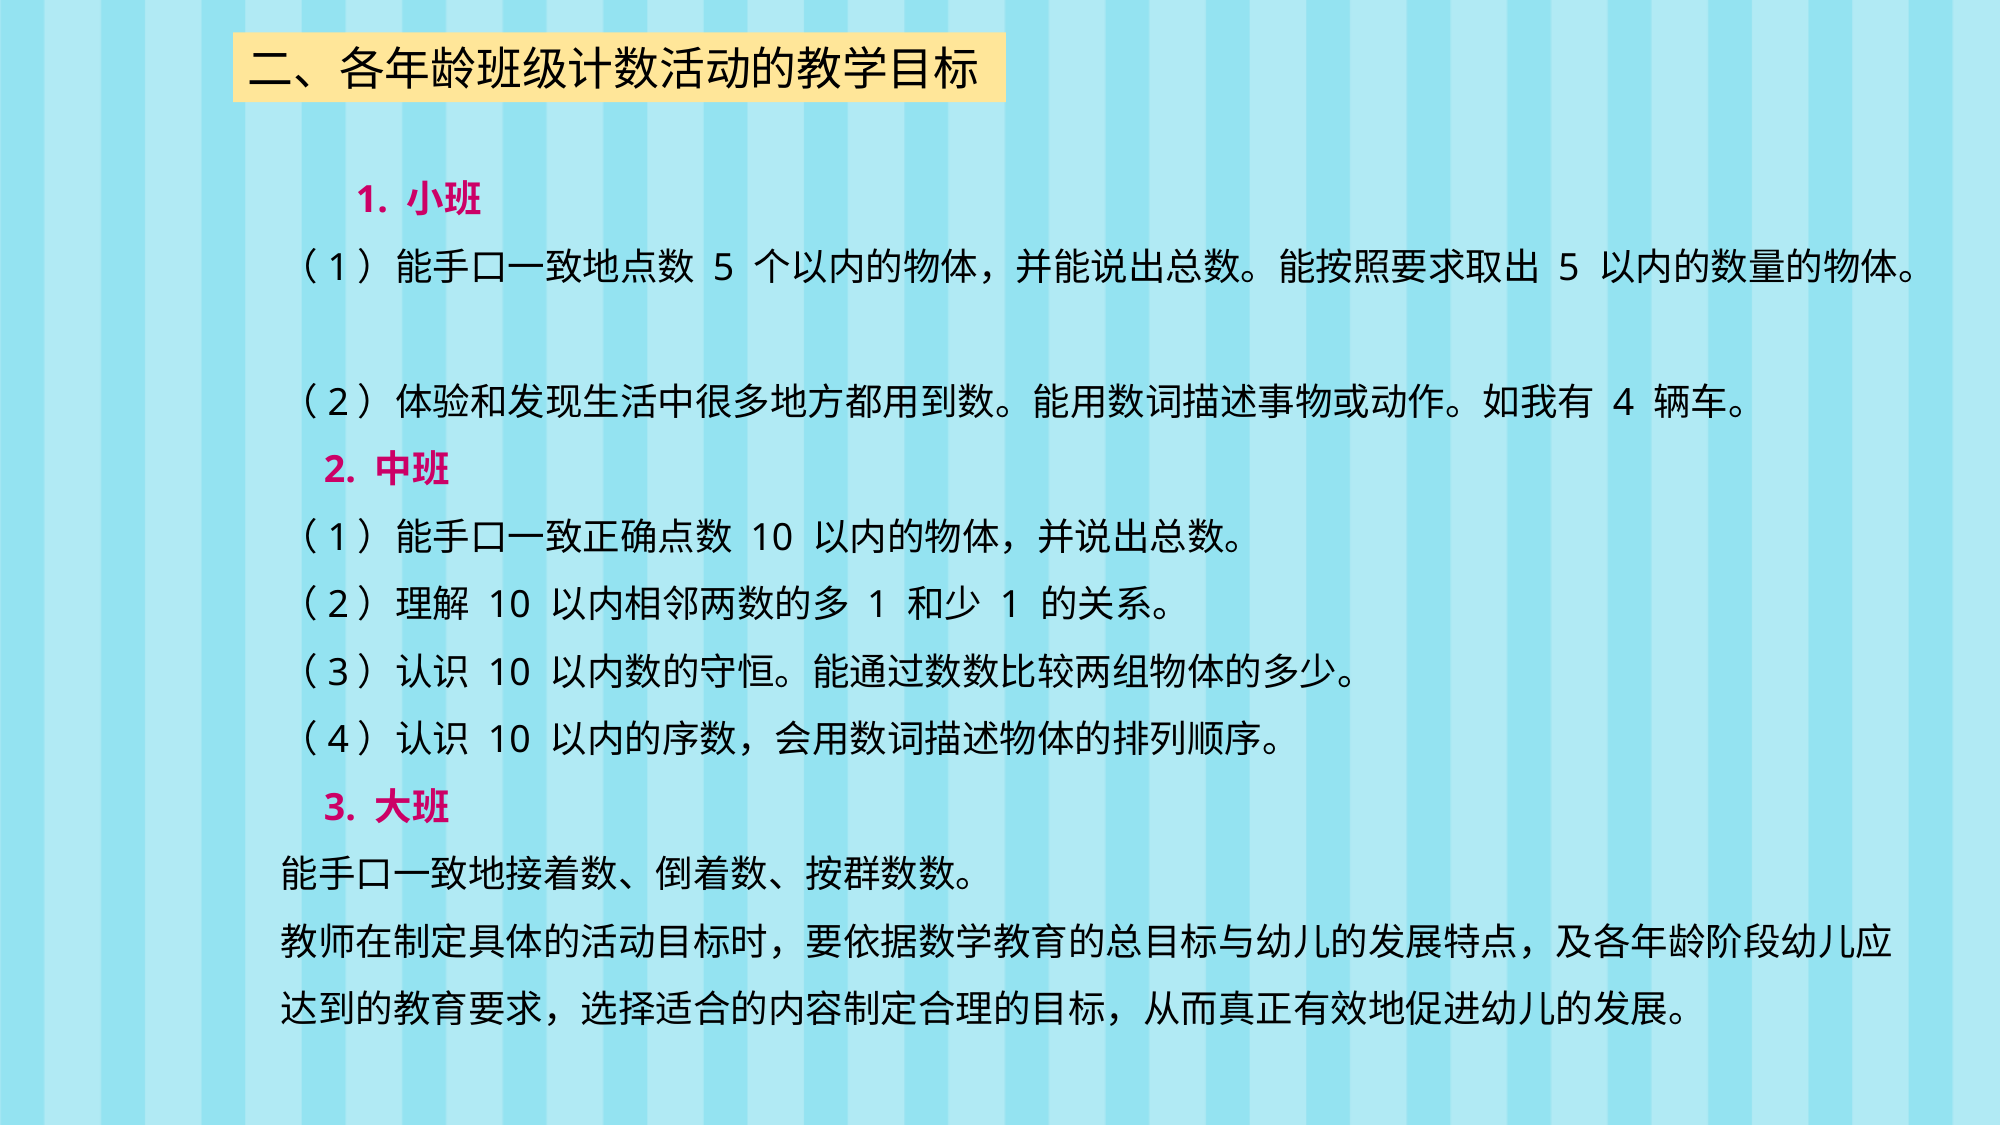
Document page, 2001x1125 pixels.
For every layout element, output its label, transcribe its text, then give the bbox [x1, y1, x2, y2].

picture [0, 0, 2000, 1125]
text_box 1. 小班 （1）能手口一致地点数 5 个以内的物体，并能说出总数。能按照要求取出 5 以内的数量的物体。 （2）体验和发现生活中很多地方都用到数。能用数词描述事物或动作。如我有 4 辆车。 2. 中班 （1）能手口一致正确点数 10 以内的物体，并说出总数。 （2）理解 10 以内相邻两数的多 1 和少 1 的关系。 （3）认识 10 以内数的守恒。能通过数数比较两组物体的多少。 （4）认识 10 以内的序数，会用数词描述物体的排列顺序。 3. 大班 能手口一致地接着数、倒着数、按群数数。 教师在制定具体的活动目标时，要依据数学教育的总目标与幼儿的发展特点，及各年龄阶段幼儿应达到的教育要求，选择适合的内容制定合理的目标，从而真正有效地促进幼儿的发展。 [266, 145, 1915, 1038]
text_box 二、各年龄班级计数活动的教学目标 [233, 32, 1006, 103]
